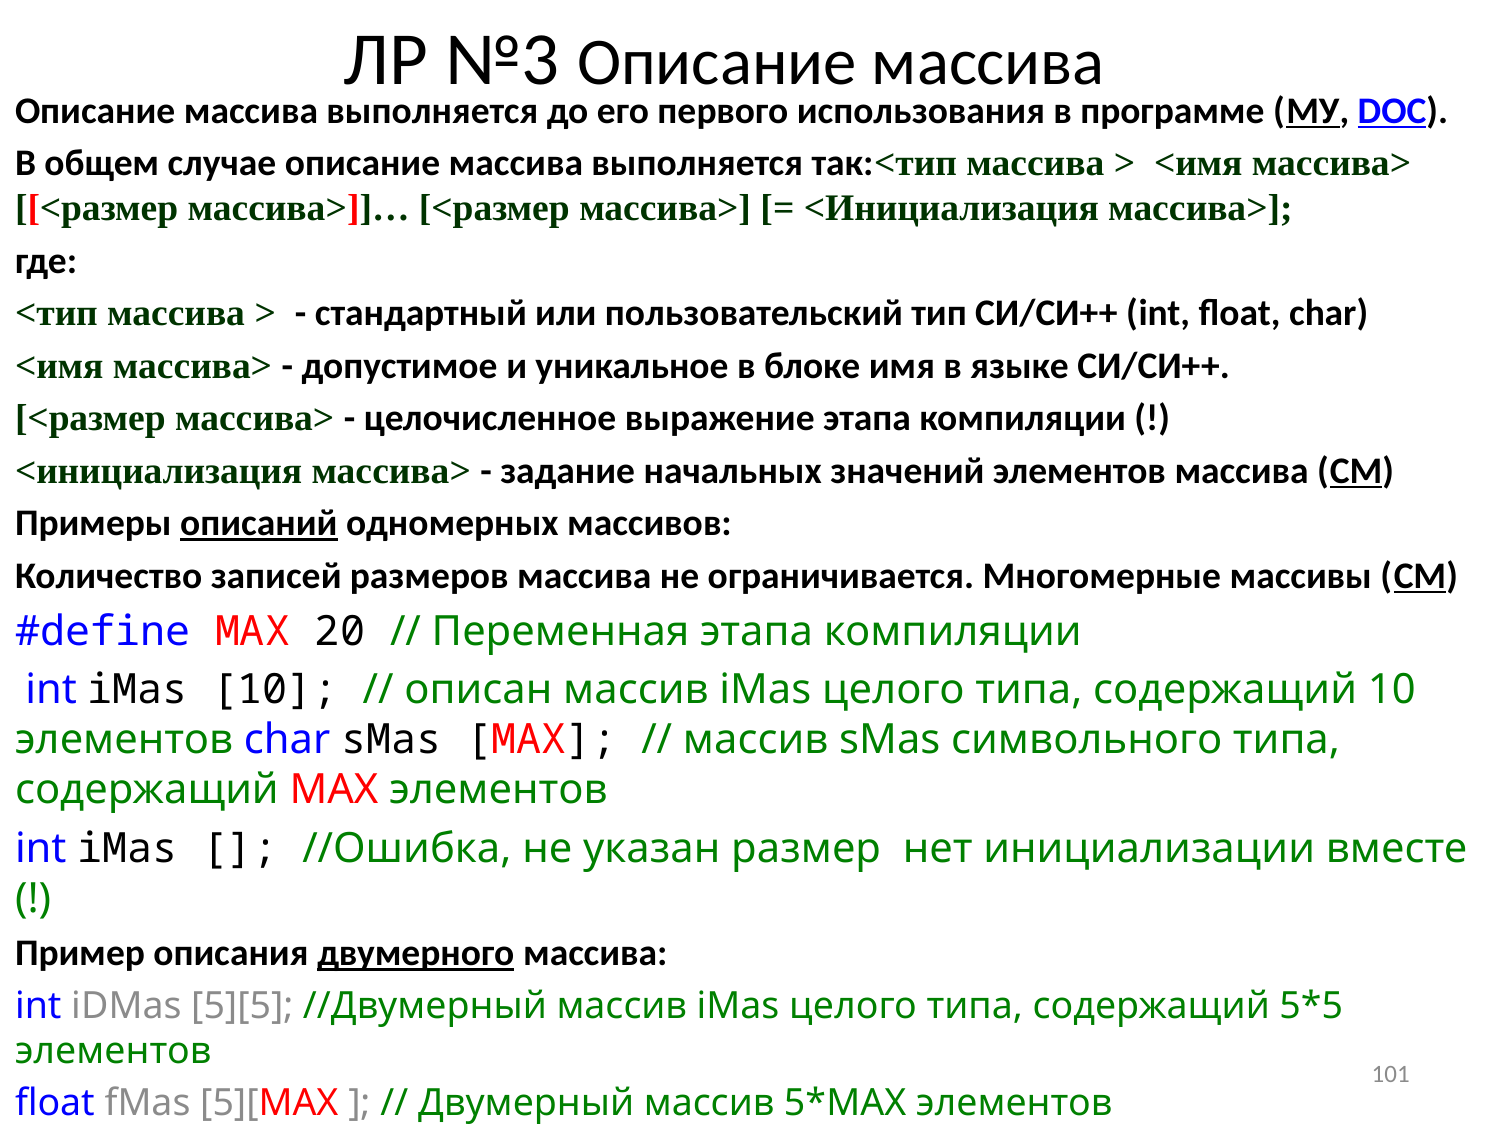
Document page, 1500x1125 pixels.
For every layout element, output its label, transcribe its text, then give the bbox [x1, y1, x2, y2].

title ЛР №3 Описание массива [159, 7, 1306, 78]
slide_number 101 [1074, 1042, 1425, 1103]
text_box Описание массива выполняется до его первого использования в программе (МУ, DOC). В общем случае описание массива выполняется так:<тип массива > <имя массива> [[<размер массива>]]… [<размер массива>] [= <Инициализация массива>]; где: <тип массива > - стандартный или пользовательский тип СИ/СИ++ (int, float, char) <имя массива> - допустимое и уникальное в блоке имя в языке СИ/СИ++. [<размер массива> - целочисленное выражение этапа компиляции (!) <инициализация массива> - задание начальных значений элементов массива (СМ) Примеры описаний одномерных массивов: Количество записей размеров массива не ограничивается. Многомерные массивы (СМ) #define MAX 20 // Переменная этапа компиляции int iMas [10]; // описан массив iMas целого типа, содержащий 10 элементов char sMas [MAX]; // массив sMas символьного типа, содержащий MAX элементов int iMas []; //Ошибка, не указан размер нет инициализации вместе (!) Пример описания двумерного массива: int iDMas [5][5]; //Двумерный массив iMas целого типа, содержащий 5*5 элементов float fMas [5][MAX ]; // Двумерный массив 5*MAX элементов [0, 78, 1495, 1047]
